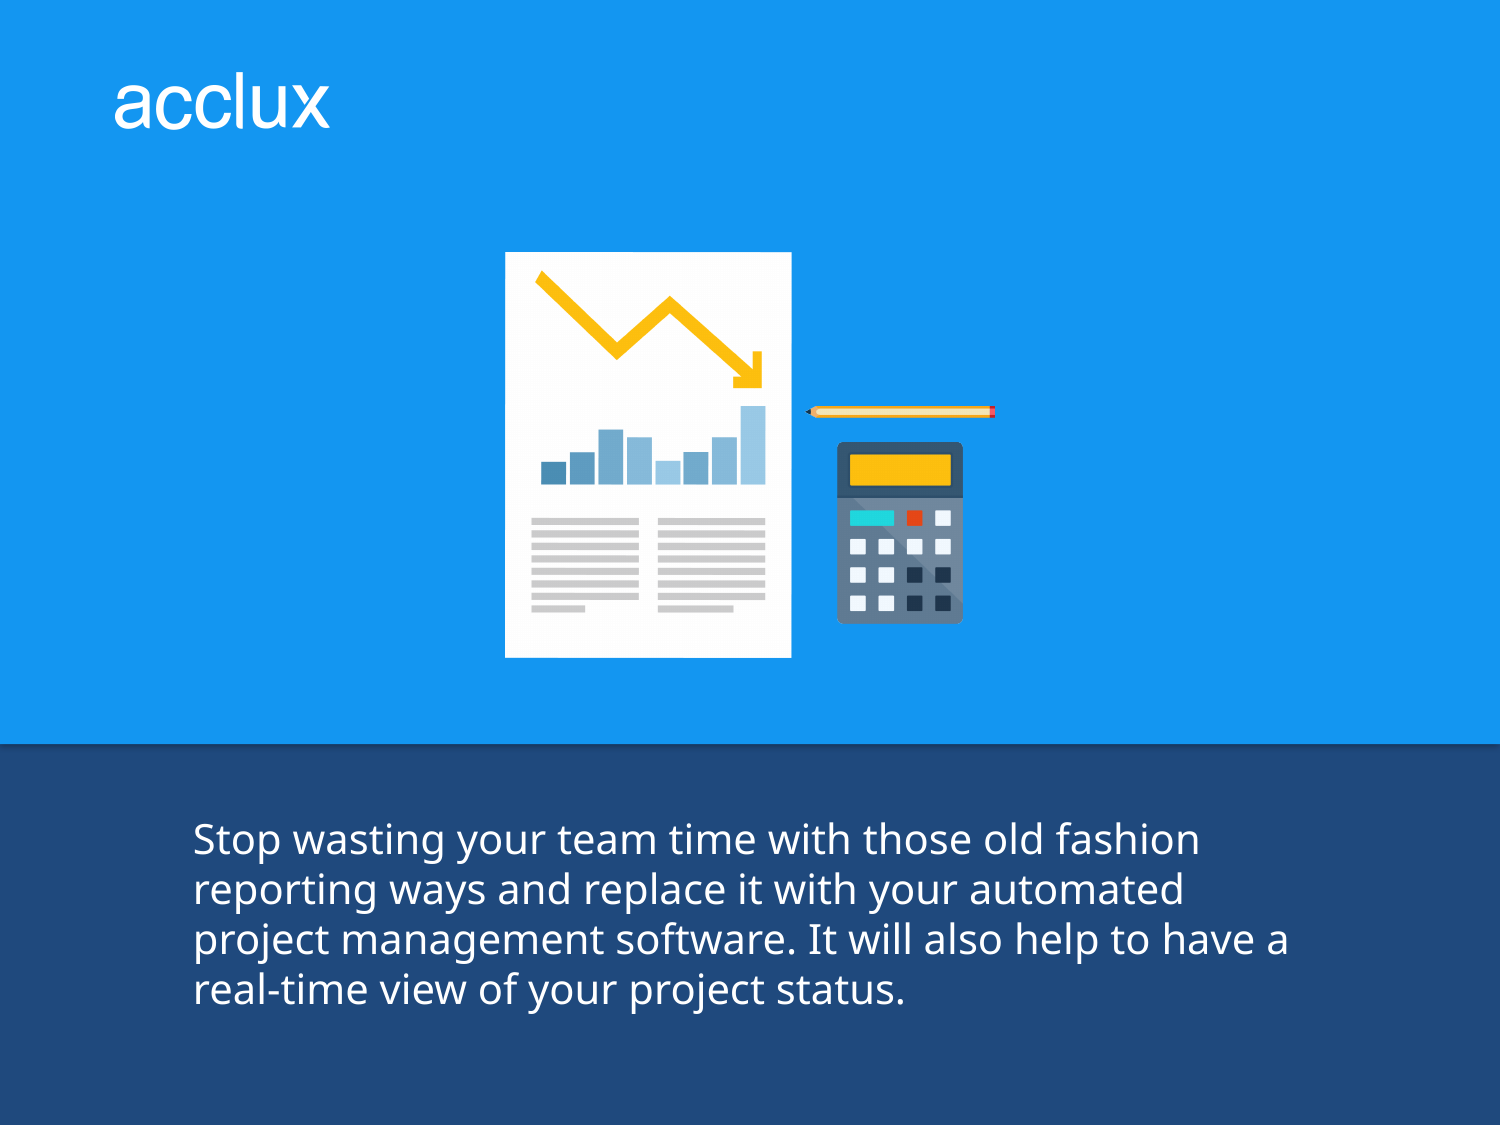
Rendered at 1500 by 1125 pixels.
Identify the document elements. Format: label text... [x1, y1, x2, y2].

picture [504, 252, 996, 658]
text_box [0, 0, 1500, 745]
text_box Stop wasting your team time with those old fashion reporting ways and replace it with your automated project management software. It will also help to have a real-time view of your project status. [178, 805, 1322, 1021]
picture [115, 71, 330, 131]
